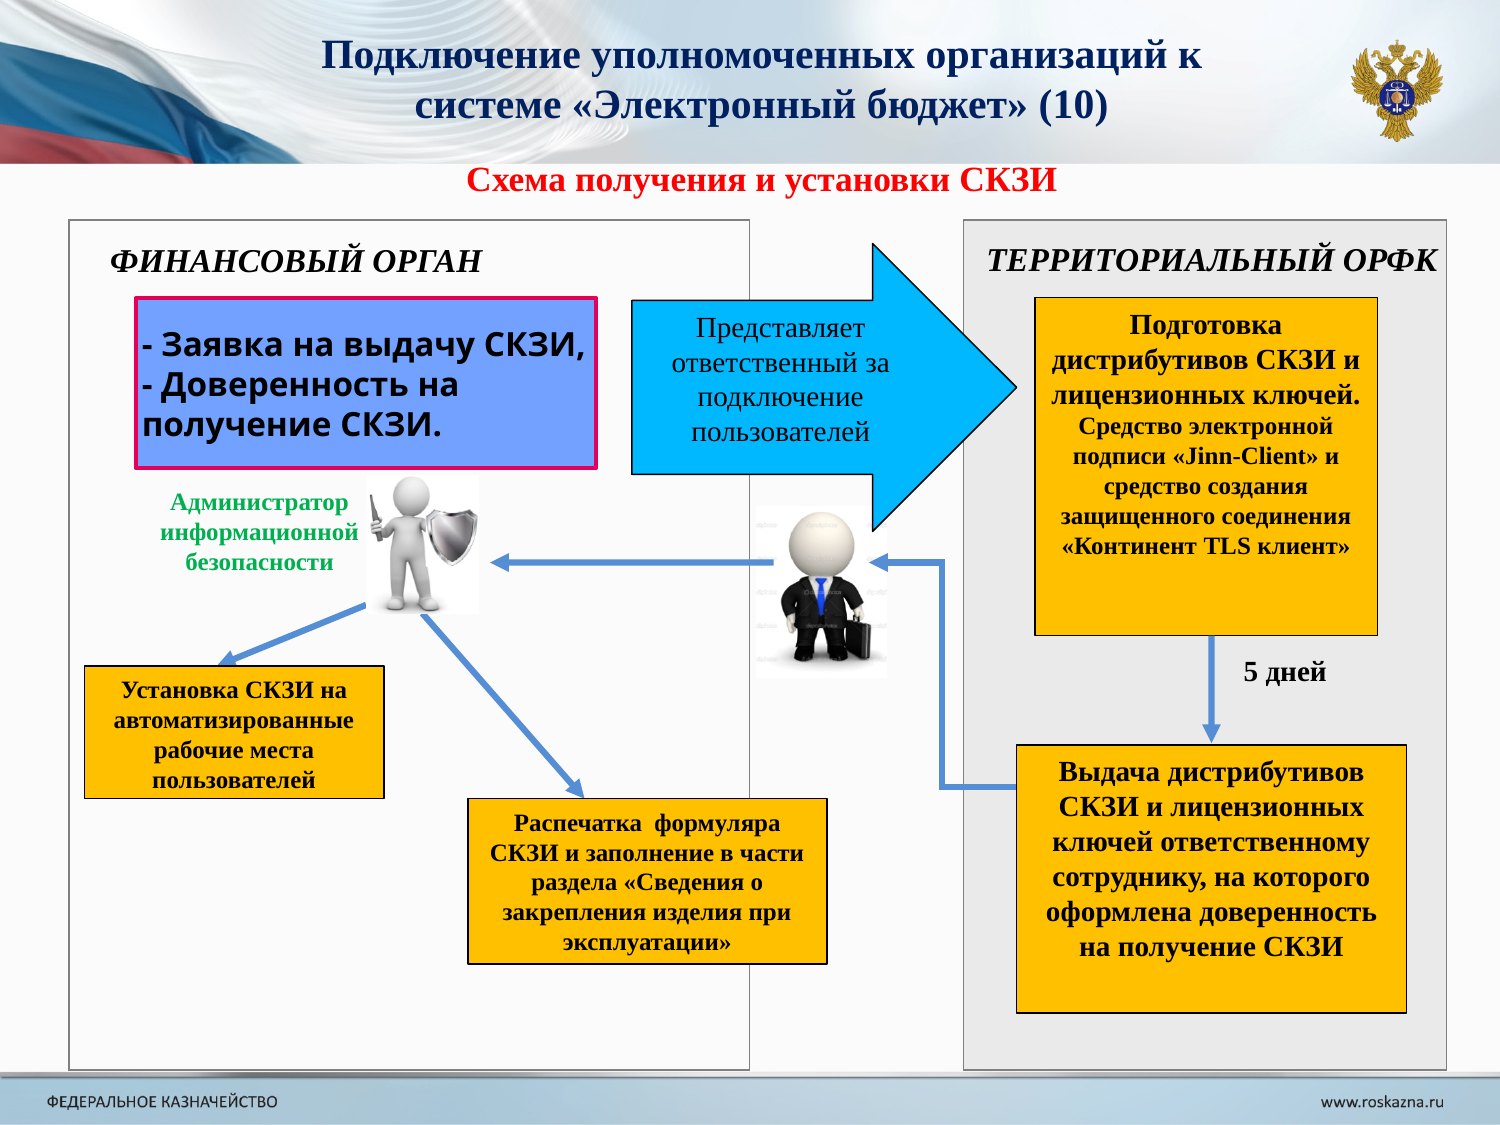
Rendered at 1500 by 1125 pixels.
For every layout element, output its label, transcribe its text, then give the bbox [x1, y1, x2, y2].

text_box [216, 607, 360, 666]
text_box Администратор информационной безопасности [135, 478, 361, 583]
text_box - Заявка на выдачу СКЗИ, - Доверенность на получение СКЗИ. [134, 296, 598, 470]
text_box [890, 562, 1016, 788]
text_box [490, 556, 750, 569]
text_box Схема получения и установки СКЗИ [218, 148, 1306, 207]
picture [0, 0, 1500, 1125]
text_box [69, 219, 750, 1071]
text_box [1205, 635, 1218, 744]
text_box [428, 621, 585, 798]
text_box 5 дней [1228, 645, 1342, 695]
text_box Представляет ответственный за подключение пользователей [631, 243, 1017, 515]
text_box ТЕРРИТОРИАЛЬНЫЙ ОРФК [971, 231, 1453, 286]
text_box [963, 219, 1447, 1071]
text_box Подключение уполномоченных организаций к системе «Электронный бюджет» (10) [265, 19, 1258, 134]
text_box Подготовка дистрибутивов СКЗИ и лицензионных ключей. Средство электронной подписи «Jinn-Client» и средство создания защищенного соединения «Континент TLS клиент» [1034, 297, 1378, 636]
text_box Установка СКЗИ на автоматизированные рабочие места пользователей [84, 666, 384, 799]
text_box Распечатка формуляра СКЗИ и заполнение в части раздела «Сведения о закрепления изделия при эксплуатации» [467, 798, 827, 964]
text_box ФИНАНСОВЫЙ ОРГАН [95, 231, 498, 326]
text_box Выдача дистрибутивов СКЗИ и лицензионных ключей ответственному сотруднику, на которого оформлена доверенность на получение СКЗИ [1016, 744, 1407, 1013]
